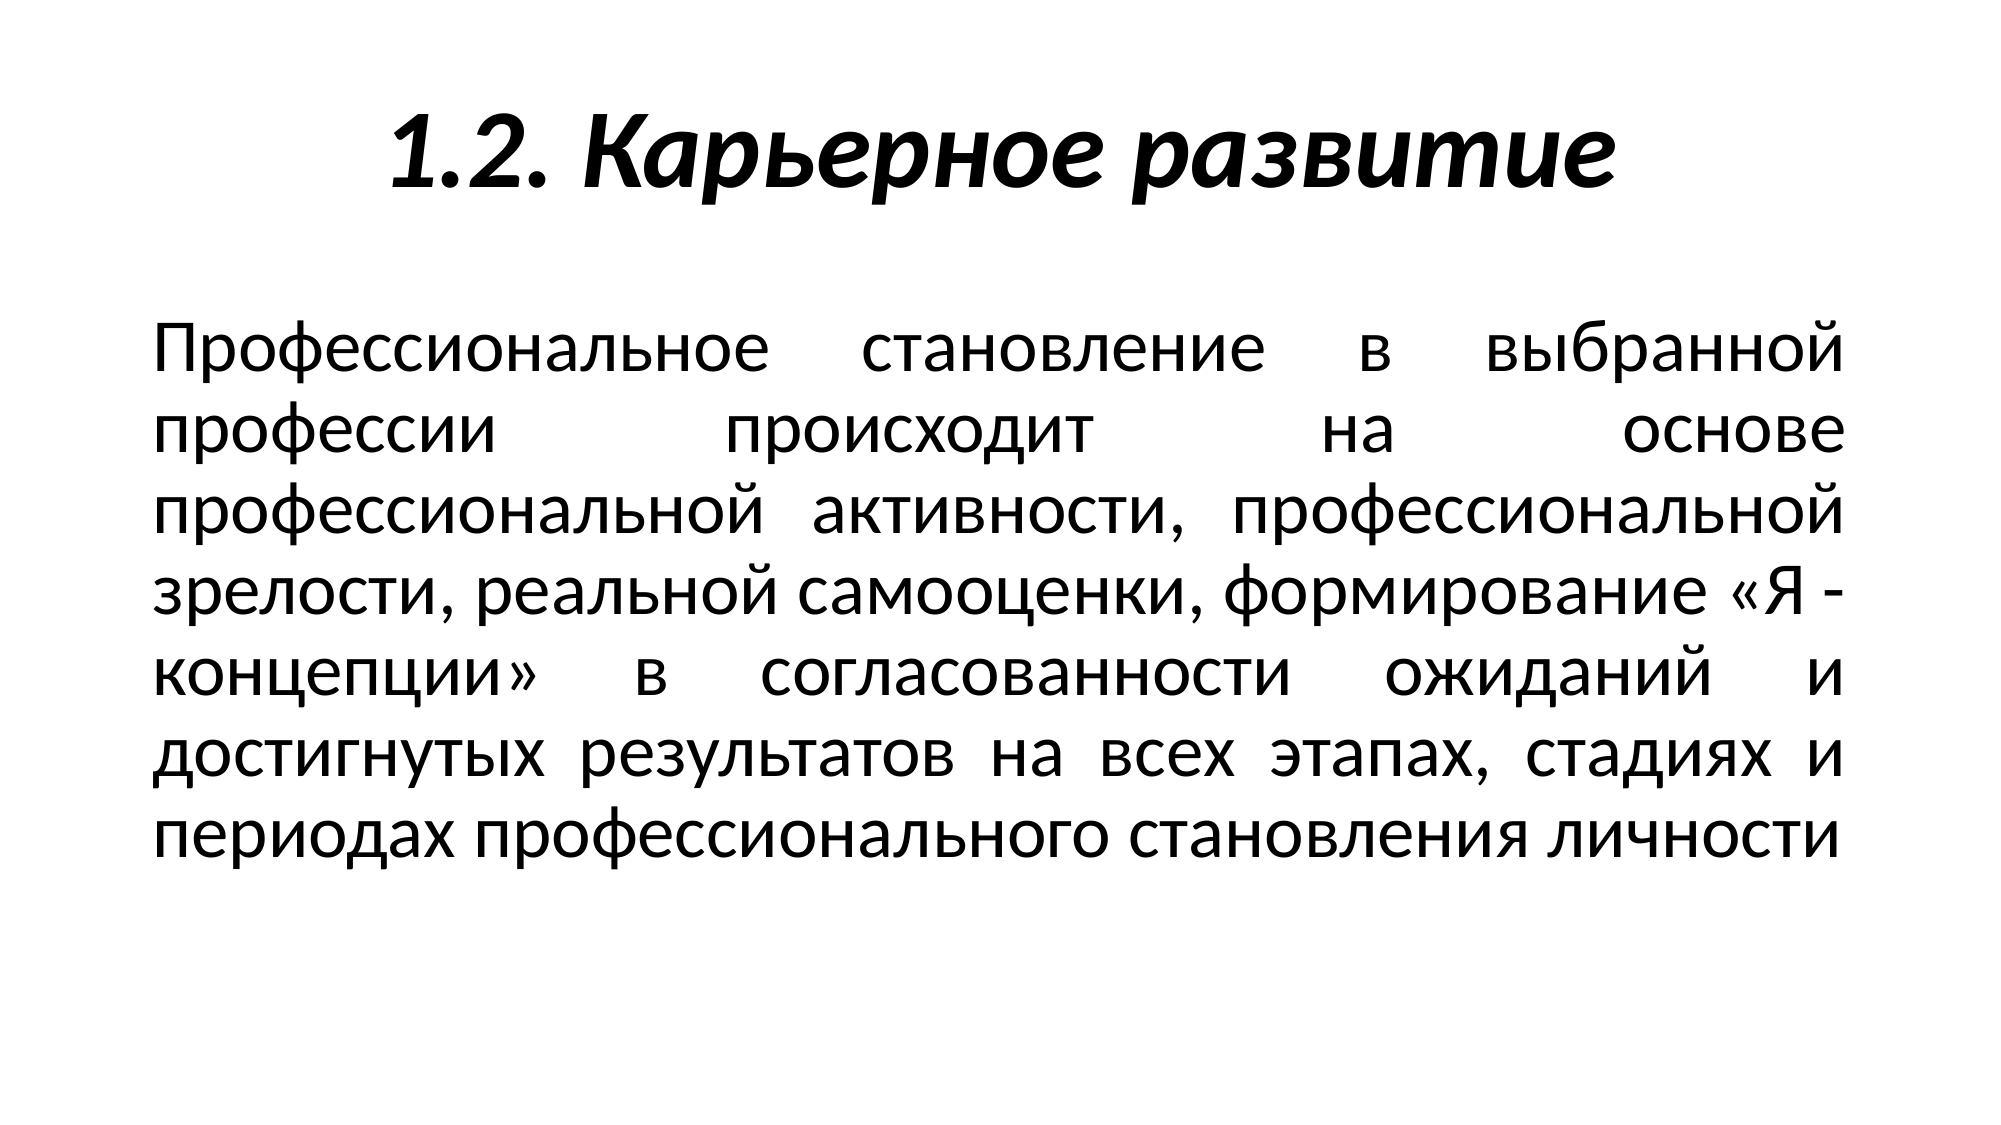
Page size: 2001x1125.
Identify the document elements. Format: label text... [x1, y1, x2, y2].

title 1.2. Карьерное развитие [137, 59, 1863, 278]
list Профессиональное становление в выбранной профессии происходит на основе профессиональной активности, профессиональной зрелости, реальной самооценки, формирование «Я - концепции» в согласованности ожиданий и достигнутых результатов на всех этапах, стадиях и периодах профессионального становления личности [137, 299, 1863, 1084]
